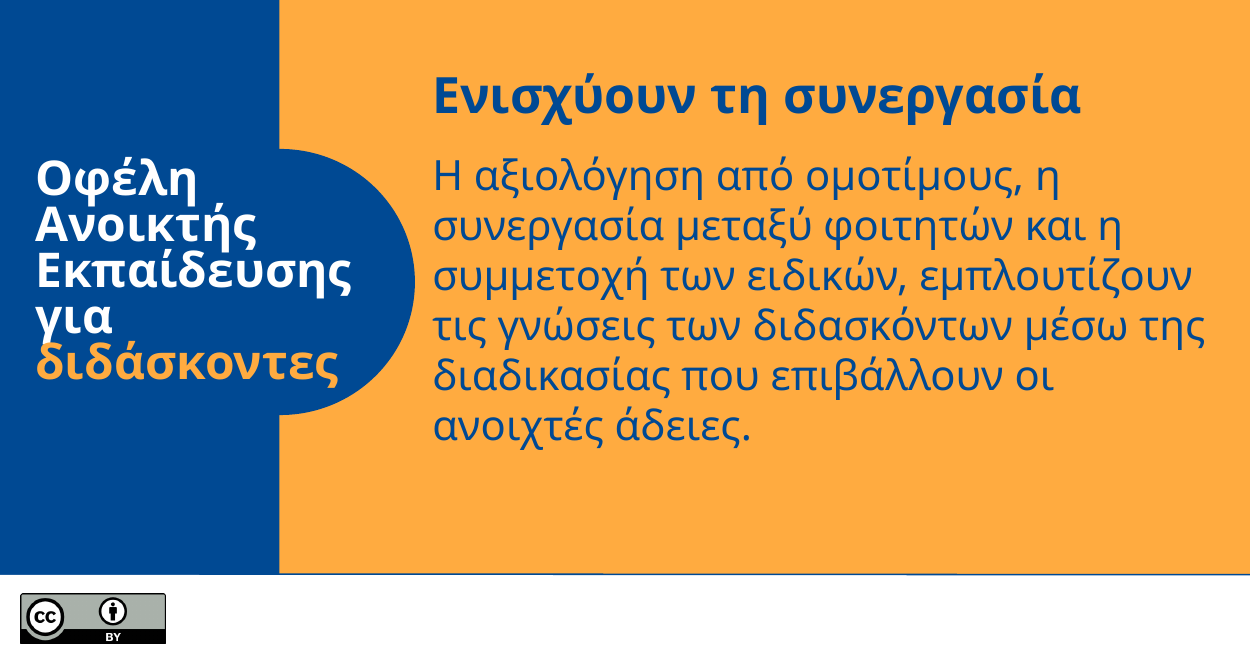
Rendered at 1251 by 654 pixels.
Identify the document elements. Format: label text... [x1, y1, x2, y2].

text_box Ενισχύουν τη συνεργασία Η αξιολόγηση από ομοτίμους, η συνεργασία μεταξύ φοιτητών και η συμμετοχή των ειδικών, εμπλουτίζουν τις γνώσεις των διδασκόντων μέσω της διαδικασίας που επιβάλλουν οι ανοιχτές άδειες. [417, 49, 1250, 465]
text_box [226, 404, 334, 416]
text_box [0, 0, 280, 573]
picture [20, 592, 166, 645]
text_box [0, 582, 1250, 654]
text_box Οφέλη Ανοικτής Εκπαίδευσης για διδάσκοντες [20, 144, 377, 404]
text_box [377, 189, 415, 375]
